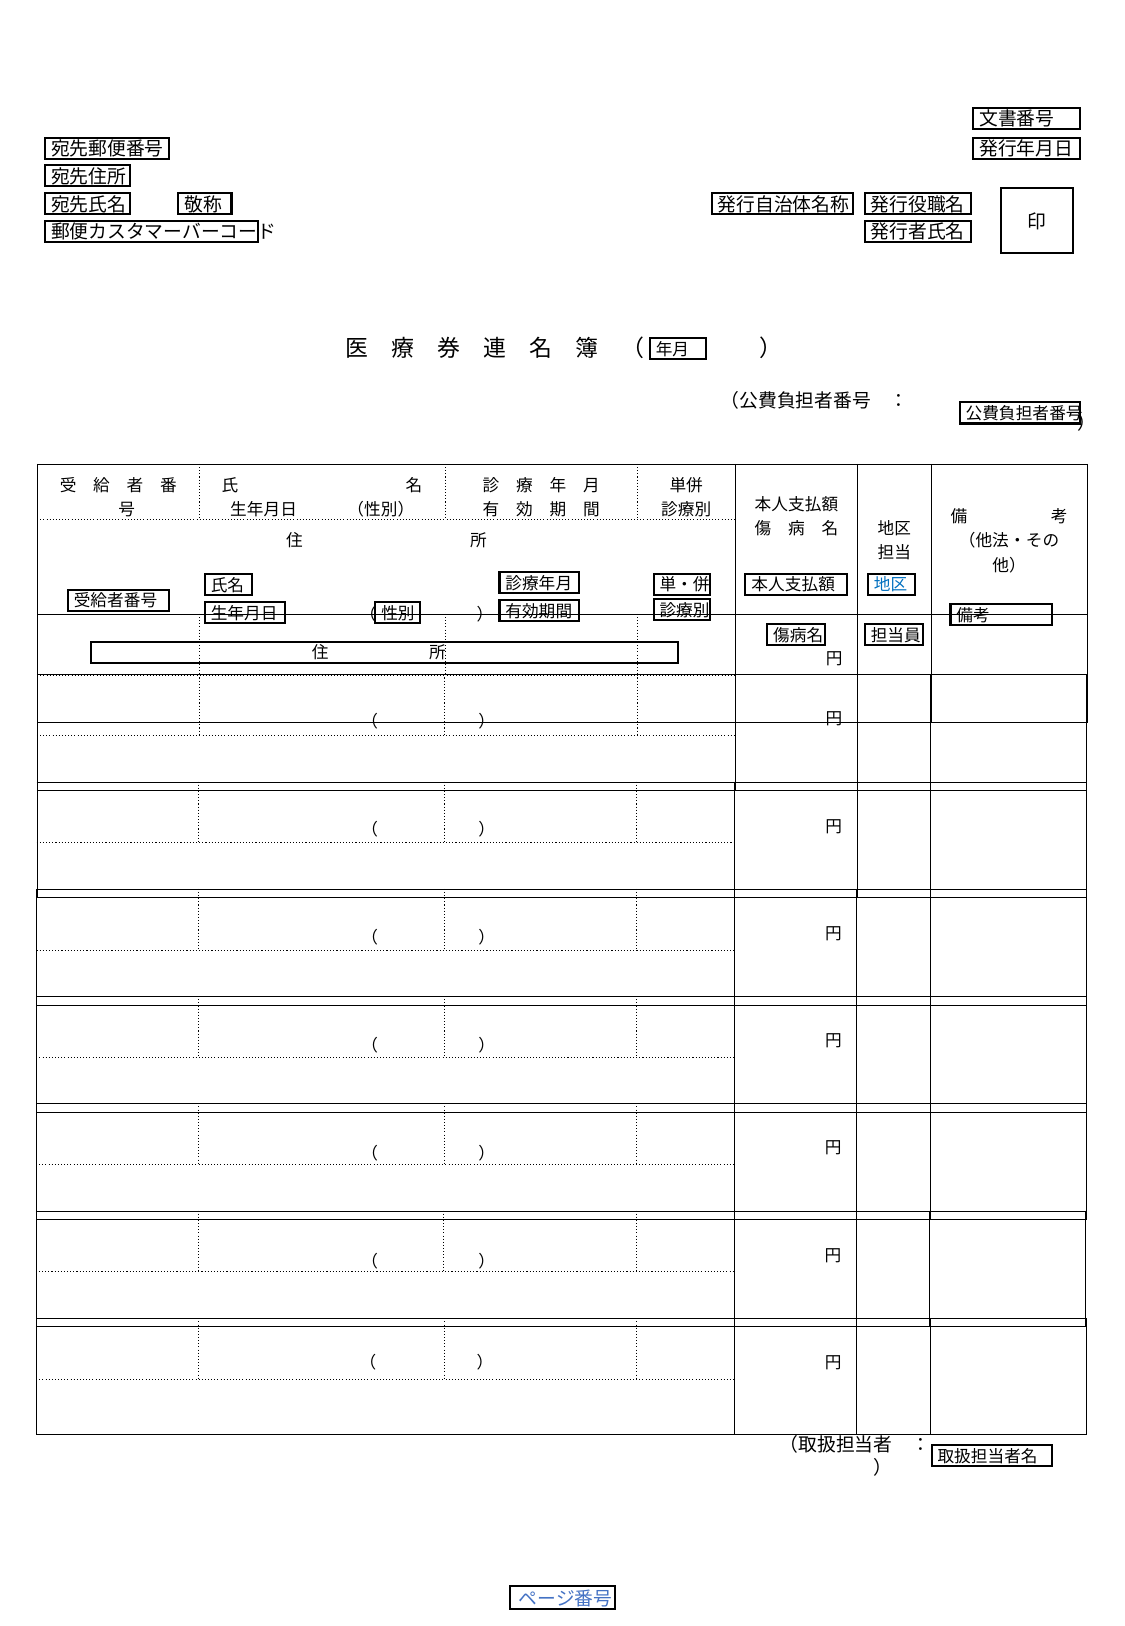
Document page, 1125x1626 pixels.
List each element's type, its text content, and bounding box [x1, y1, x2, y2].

table_header [444, 1319, 636, 1380]
text_box ページ番号 [509, 1585, 616, 1610]
text_box 氏名 [204, 573, 253, 596]
table_header [37, 1104, 198, 1165]
text_box 有効期間 [498, 599, 580, 622]
table_cell [199, 664, 445, 674]
table_cell [858, 615, 931, 674]
text_box 住 所 [90, 641, 679, 664]
table_header [636, 1104, 734, 1165]
table_header [931, 1104, 1086, 1211]
text_box （ ） [353, 1351, 442, 1374]
table_header [38, 675, 199, 736]
table_cell [37, 950, 734, 996]
table_header [930, 1212, 1085, 1318]
table_header 円 [735, 1319, 856, 1434]
text_box （ ） [355, 1033, 444, 1056]
text_box 郵便カスタマーバーコード [44, 220, 259, 243]
text_box （ ） [353, 602, 442, 625]
text_box 公費負担者番号 [959, 401, 1081, 425]
text_box 診療年月 [498, 571, 580, 594]
table_header [931, 997, 1086, 1103]
text_box 診療別 [653, 598, 711, 621]
table_header [199, 783, 445, 843]
table_header 円 [735, 1212, 856, 1318]
table_header 診 療 年 月 有 効 期 間 [445, 465, 637, 519]
text_box 宛先住所 [44, 164, 131, 187]
table_header [931, 675, 1086, 782]
text_box 医 療 券 連 名 簿 （ ） [91, 326, 1037, 392]
table_cell 円 [736, 615, 857, 674]
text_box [711, 107, 1080, 254]
table_cell [199, 615, 445, 641]
table_header [637, 675, 735, 736]
table_header [637, 783, 734, 843]
table_header [37, 997, 198, 1057]
text_box （ ） [355, 925, 444, 948]
text_box 宛先郵便番号 [44, 137, 170, 160]
table_cell [37, 1272, 734, 1318]
table_header 本人支払額傷 病 名 [736, 465, 857, 614]
text_box 地区 [867, 573, 916, 596]
table_header 円 [735, 997, 856, 1103]
table_header [857, 890, 930, 996]
table_header [931, 1319, 1086, 1434]
text_box （ ） [355, 710, 444, 733]
table_header [198, 1319, 444, 1380]
table_cell [37, 1057, 734, 1103]
table_header [444, 1104, 636, 1165]
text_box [764, 1436, 1124, 1475]
table_header [931, 783, 1086, 889]
table_cell [37, 1380, 734, 1434]
table_header [444, 1212, 636, 1272]
table_header [198, 1104, 444, 1165]
text_box 担当員 [864, 623, 924, 646]
table_header 地区担当 [858, 465, 931, 614]
table_header [199, 890, 445, 950]
table_header 氏 名 生年月日 （性別） [199, 465, 445, 519]
table_header [637, 890, 734, 950]
text_box 単・併 [653, 573, 711, 596]
table_cell 住 所 [38, 519, 735, 614]
table_header [636, 997, 734, 1057]
table_cell [37, 1165, 734, 1211]
table_cell [38, 615, 199, 674]
table_header [38, 783, 199, 843]
table_header [198, 1212, 444, 1272]
table_header 円 [735, 783, 857, 889]
table_header [636, 1319, 734, 1380]
table_header [444, 997, 636, 1057]
table_cell [445, 615, 637, 641]
table_header [445, 675, 637, 736]
table_header [37, 1212, 198, 1272]
table_header 単併 診療別 [637, 465, 735, 519]
text_box （ ） [355, 1249, 444, 1272]
table_header [857, 1212, 929, 1318]
table_header 円 [735, 890, 856, 996]
table_cell [932, 615, 1087, 674]
text_box 備考 [949, 603, 1053, 626]
table_header [199, 675, 445, 736]
table_cell [38, 736, 735, 782]
table_header 円 [736, 675, 857, 782]
table_header [636, 1212, 734, 1272]
text_box 年月 [649, 337, 707, 360]
table_header [857, 1319, 930, 1434]
text_box 受給者番号 [67, 589, 170, 612]
table_header [931, 890, 1086, 996]
table_cell [637, 615, 735, 674]
table_header [445, 783, 637, 843]
text_box 傷病名 [766, 623, 826, 646]
text_box 宛先氏名 [44, 192, 131, 215]
table_header 受 給 者 番 号 [38, 465, 199, 519]
table_header [857, 1104, 930, 1211]
text_box 生年月日 [204, 601, 286, 624]
text_box （公費負担者番号 ： ） [698, 381, 1111, 464]
text_box （ ） [355, 1141, 444, 1164]
table_header [198, 997, 444, 1057]
text_box （ ） [355, 817, 444, 841]
table_cell [445, 664, 637, 674]
text_box 敬称 [177, 192, 233, 215]
table_header [857, 997, 930, 1103]
table_header 備 考 （他法・その他） [932, 465, 1087, 614]
table_cell [38, 843, 734, 889]
table_header [858, 783, 930, 889]
table_header [858, 675, 930, 782]
table_header [37, 1319, 198, 1380]
table_header [37, 890, 199, 950]
text_box 本人支払額 [744, 573, 848, 596]
table_header [445, 890, 637, 950]
table_header 円 [735, 1104, 856, 1211]
